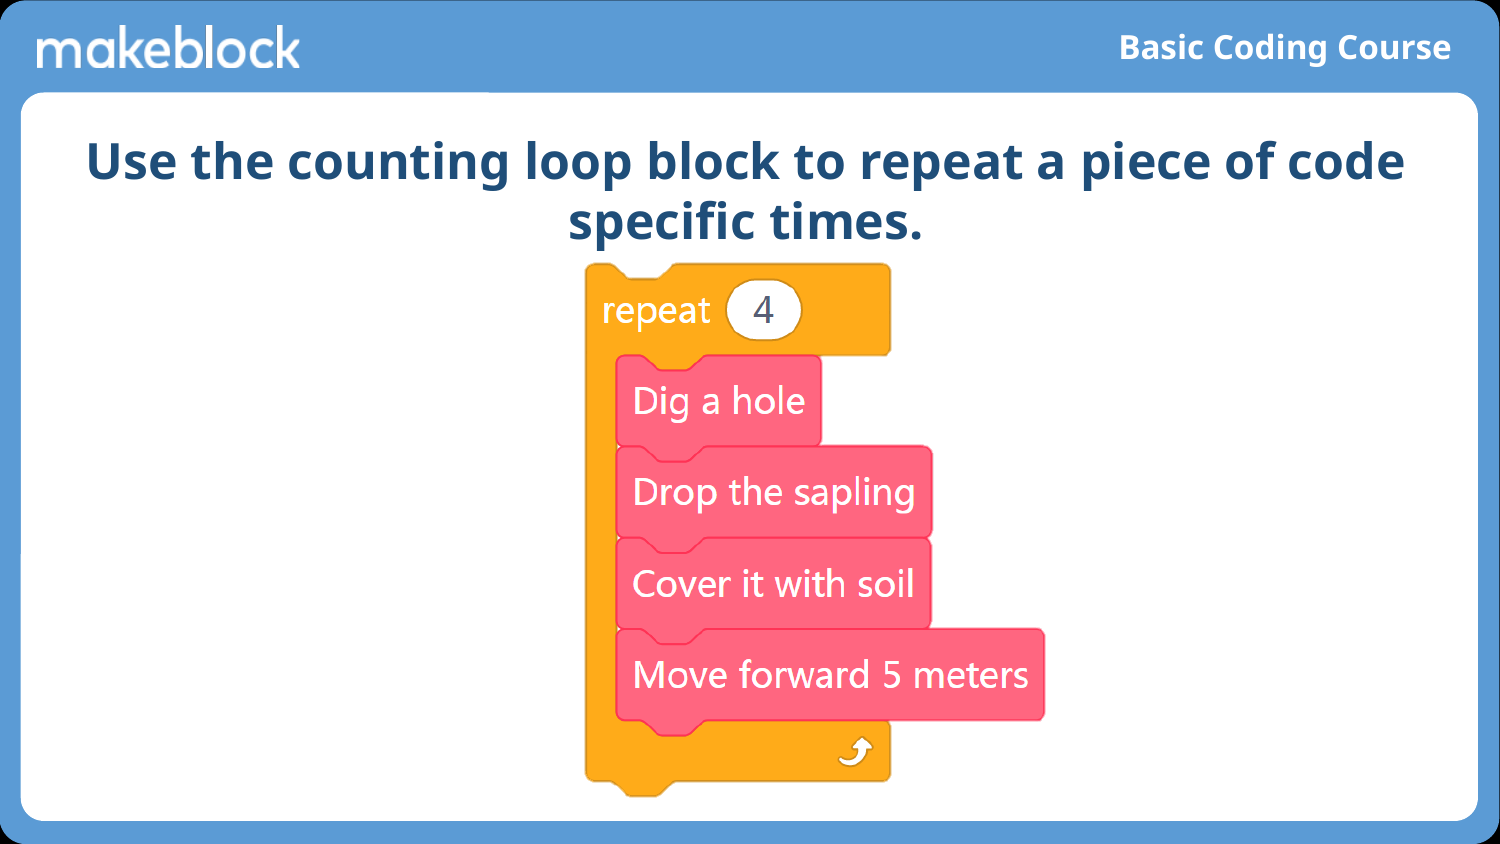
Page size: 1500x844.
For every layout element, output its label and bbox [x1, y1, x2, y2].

picture [579, 257, 1057, 801]
text_box [0, 0, 1500, 844]
